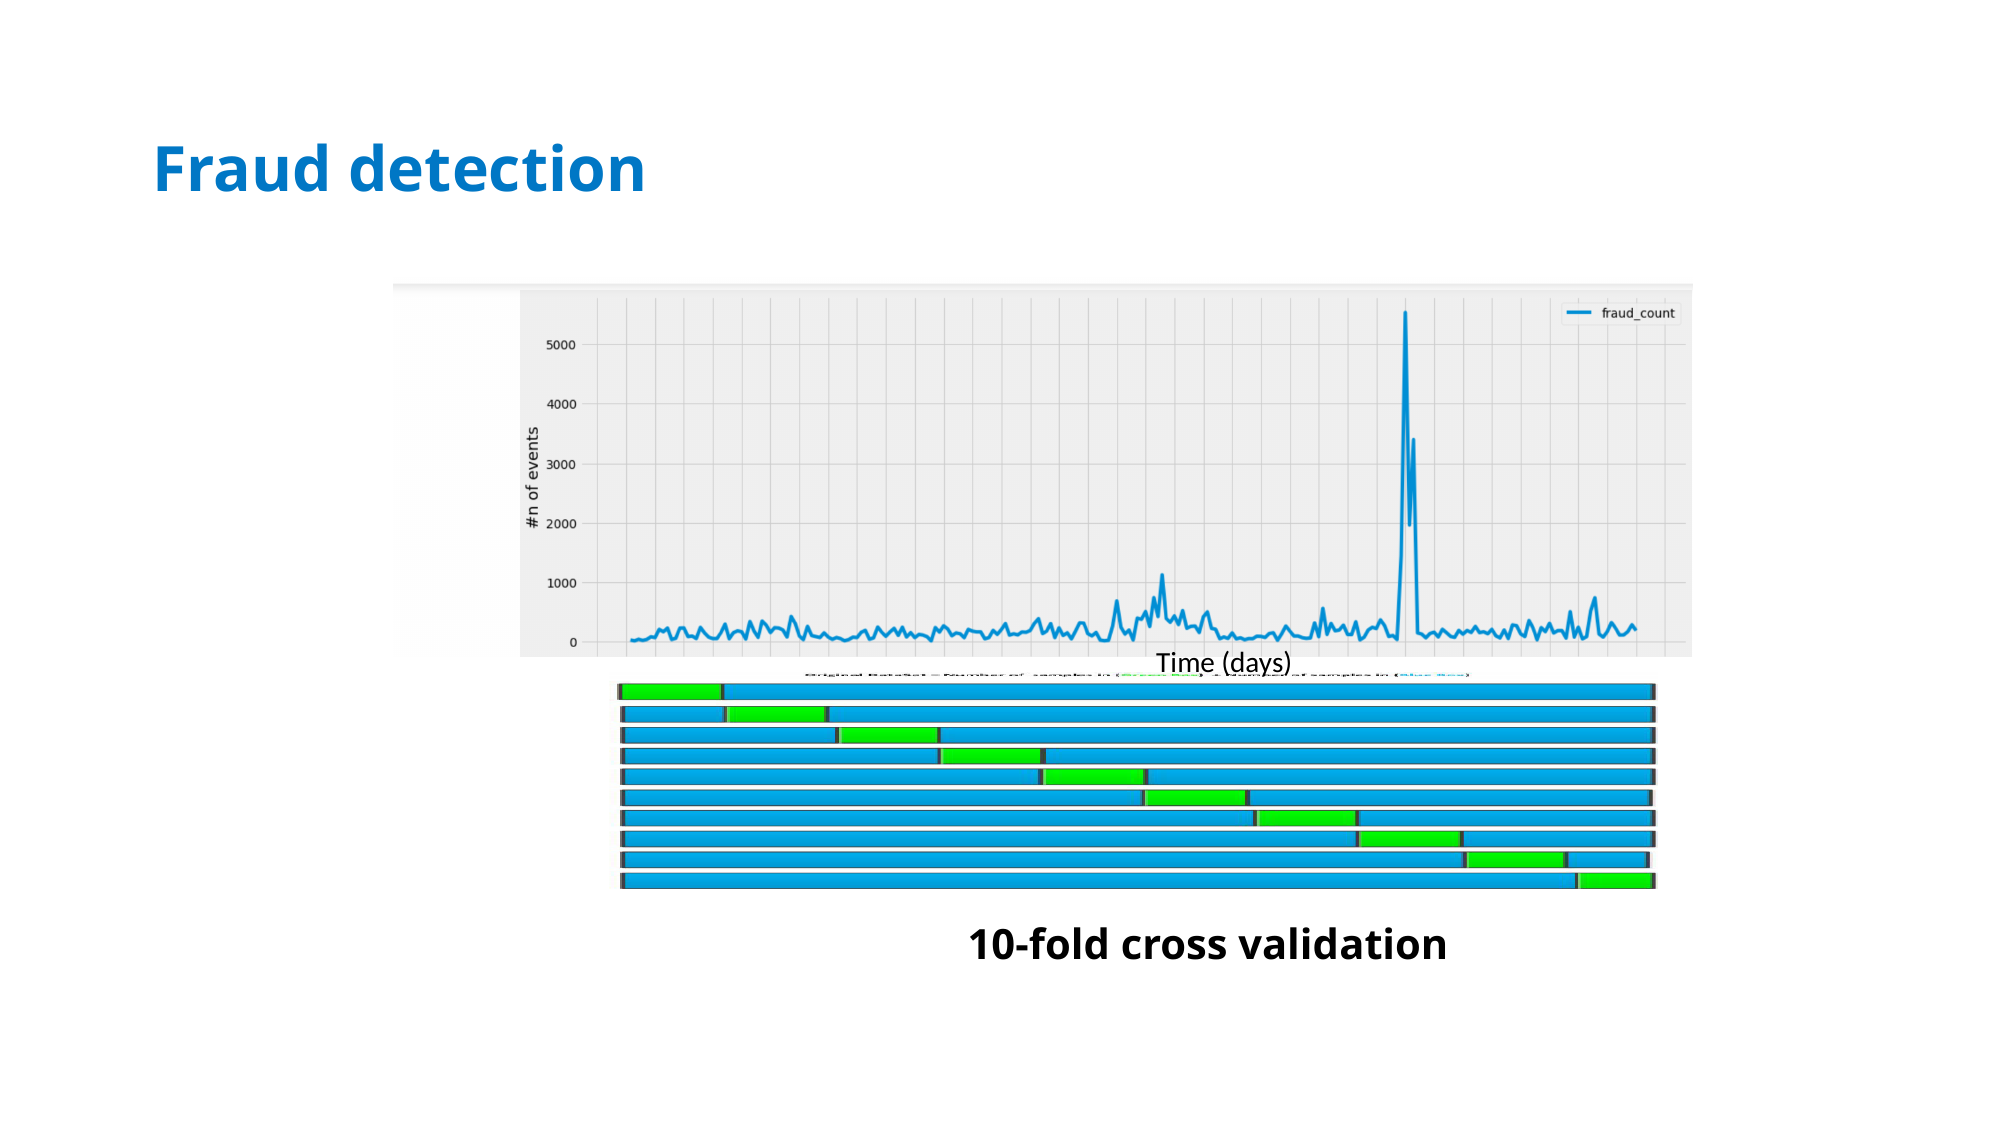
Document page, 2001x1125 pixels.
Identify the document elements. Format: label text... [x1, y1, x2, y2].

text_box 10-fold cross validation [952, 910, 1464, 976]
title Fraud detection [137, 59, 1863, 278]
picture [609, 672, 1658, 889]
picture [307, 277, 1693, 657]
text_box Time (days) [1141, 657, 1383, 672]
